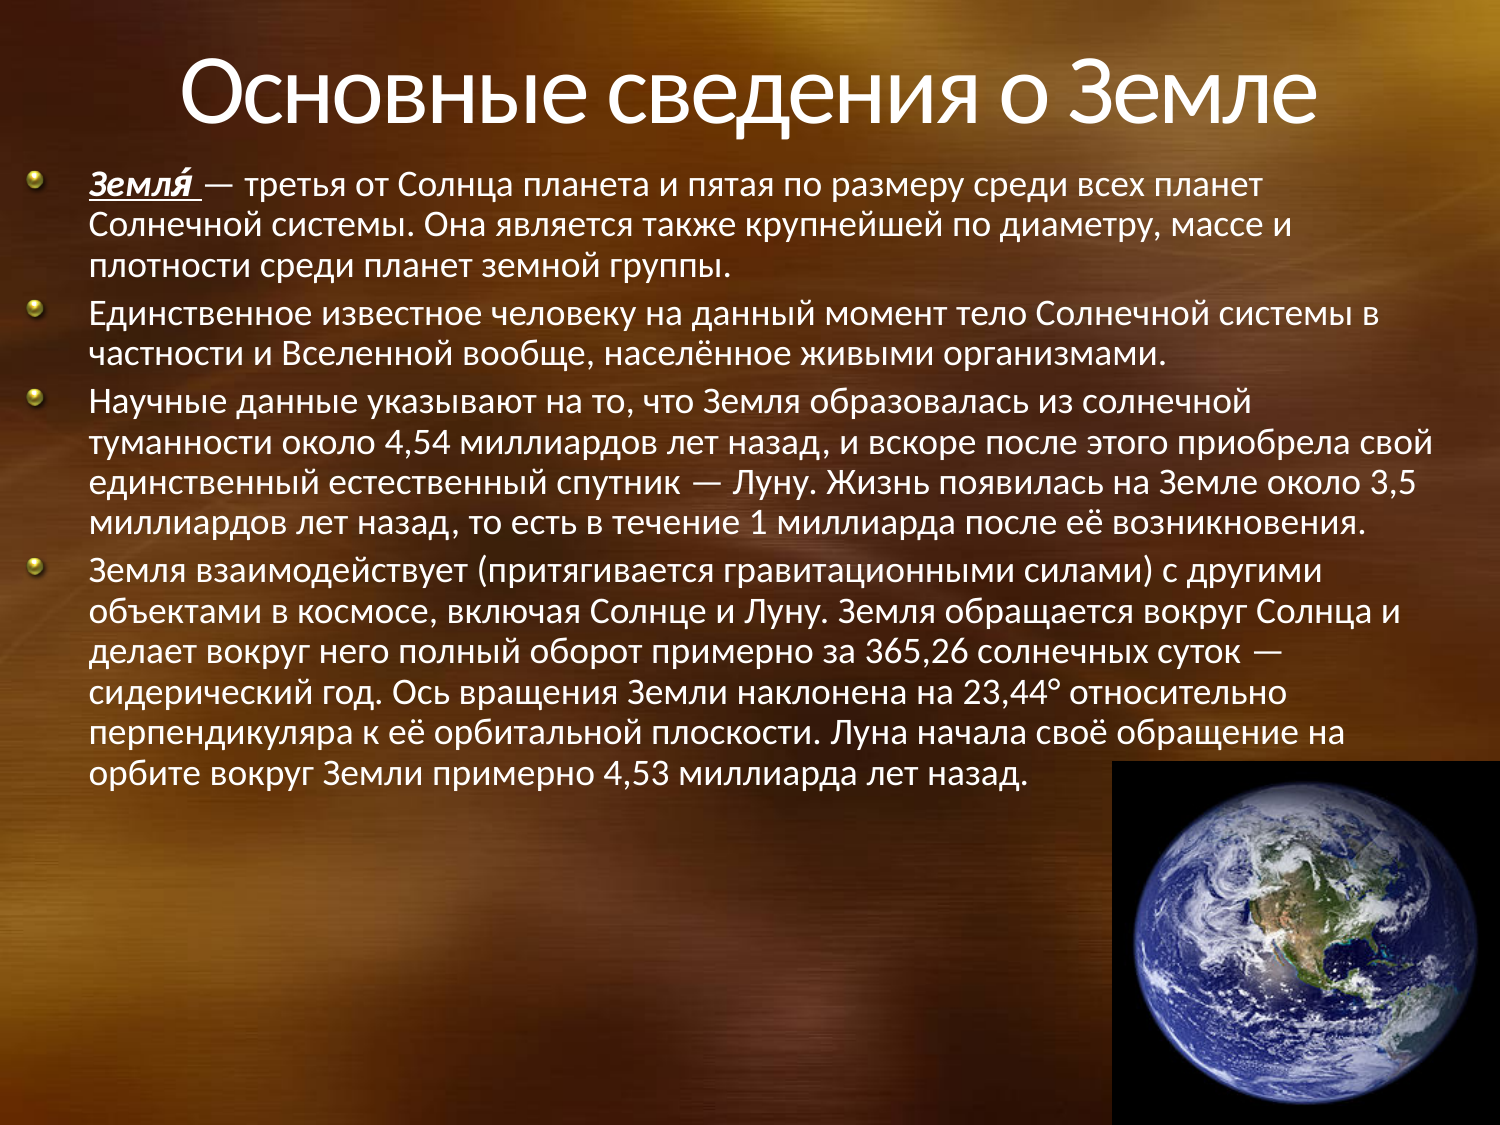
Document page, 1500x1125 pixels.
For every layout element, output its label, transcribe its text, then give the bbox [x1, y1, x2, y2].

picture [0, 0, 1500, 1125]
list Земля́ — третья от Солнца планета и пятая по размеру среди всех планет Солнечной системы. Она является также крупнейшей по диаметру, массе и плотности среди планет земной группы. Единственное известное человеку на данный момент тело Солнечной системы в частности и Вселенной вообще, населённое живыми организмами. Научные данные указывают на то, что Земля образовалась из солнечной туманности около 4,54 миллиардов лет назад, и вскоре после этого приобрела свой единственный естественный спутник — Луну. Жизнь появилась на Земле около 3,5 миллиардов лет назад, то есть в течение 1 миллиарда после её возникновения. Земля взаимодействует (притягивается гравитационными силами) с другими объектами в космосе, включая Солнце и Луну. Земля обращается вокруг Солнца и делает вокруг него полный оборот примерно за 365,26 солнечных суток — сидерический год. Ось вращения Земли наклонена на 23,44° относительно перпендикуляра к её орбитальной плоскости. Луна начала своё обращение на орбите вокруг Земли примерно 4,53 миллиарда лет назад. [23, 164, 1446, 894]
title Основные сведения о Земле [62, 37, 1438, 147]
